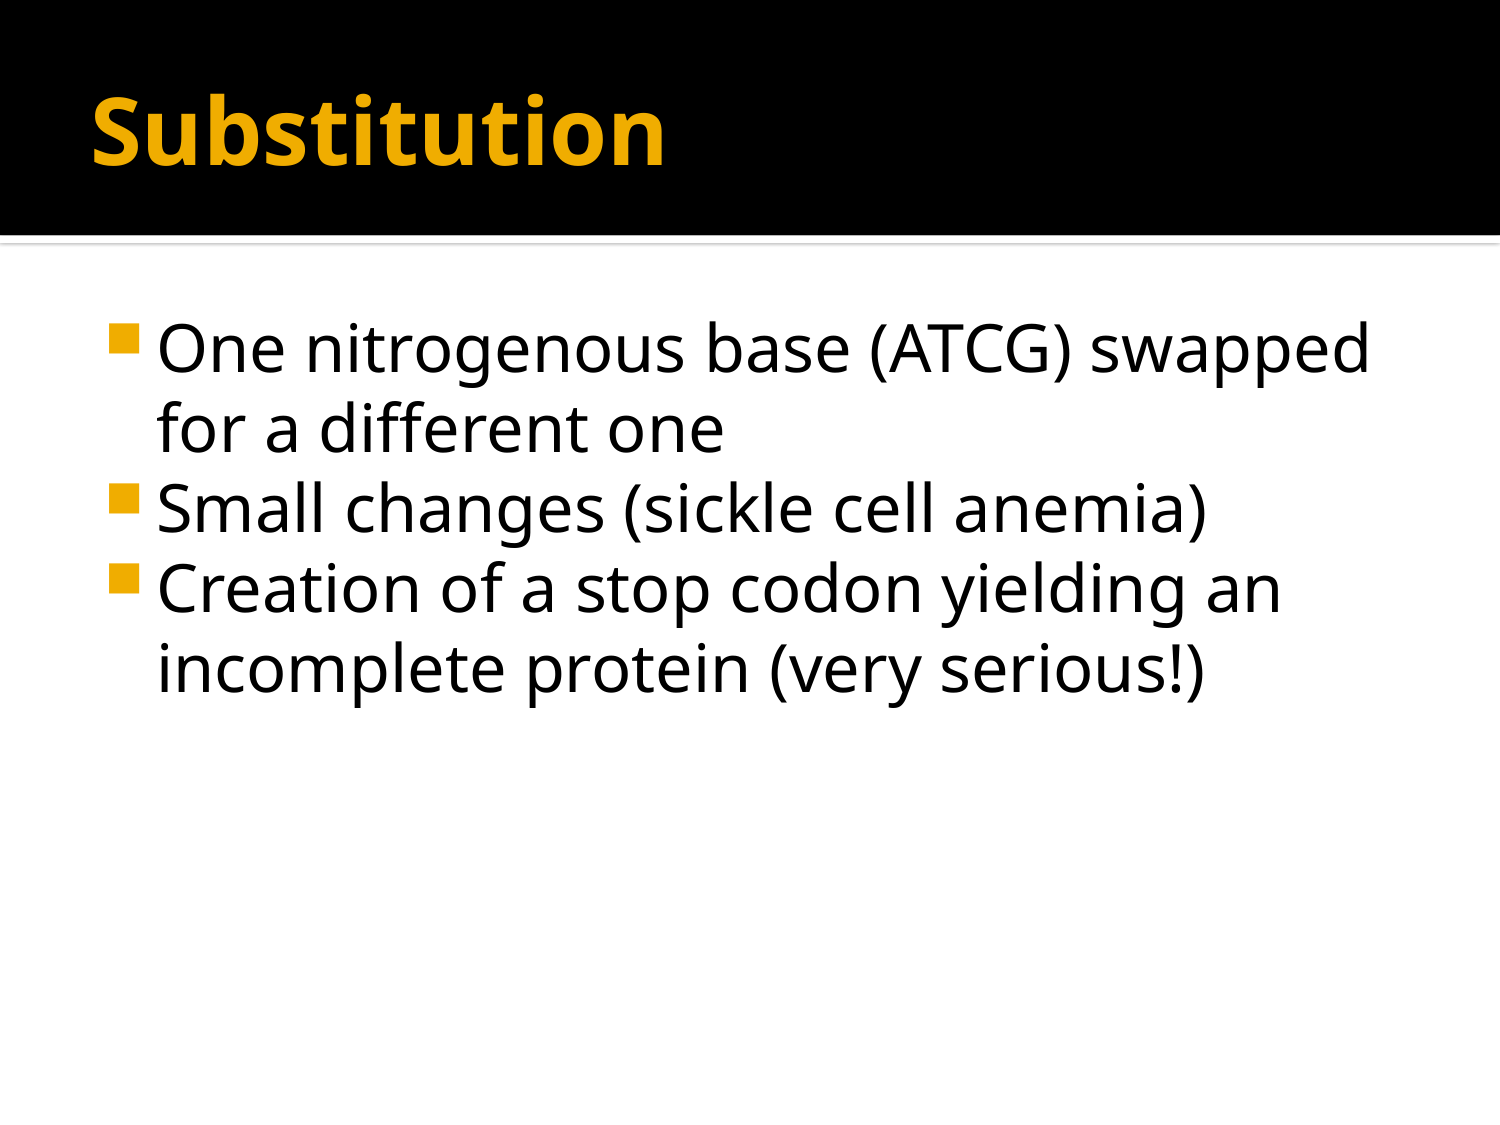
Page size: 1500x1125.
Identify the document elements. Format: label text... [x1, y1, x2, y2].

title Substitution [75, 25, 1425, 231]
list One nitrogenous base (ATCG) swapped for a different one Small changes (sickle cell anemia) Creation of a stop codon yielding an incomplete protein (very serious!) [75, 291, 1425, 1050]
